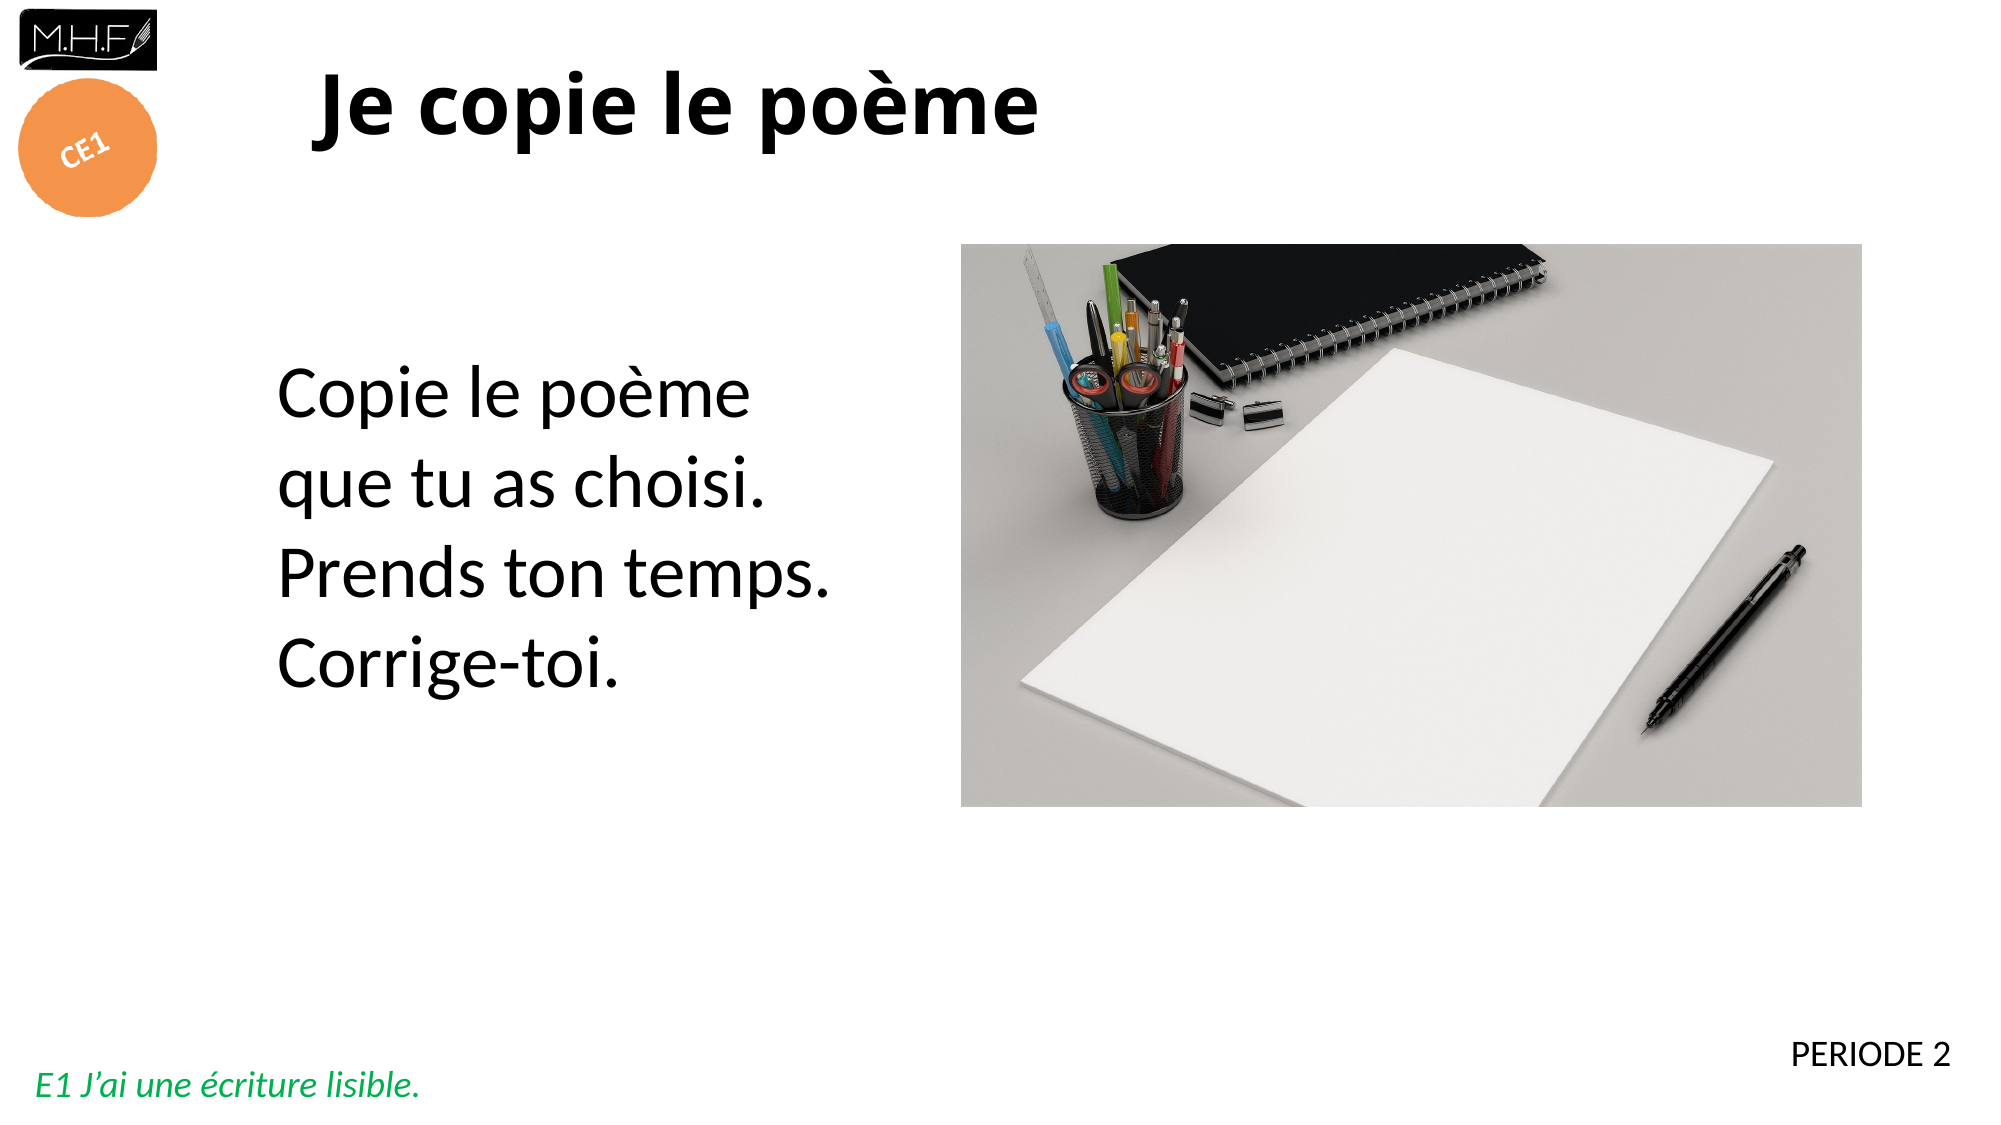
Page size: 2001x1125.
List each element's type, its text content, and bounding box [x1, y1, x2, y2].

text_box Copie le poème que tu as choisi. Prends ton temps. Corrige-toi. [262, 334, 889, 845]
text_box E1 J’ai une écriture lisible. [19, 1052, 646, 1125]
text_box Je copie le poème [303, 7, 1549, 208]
picture [18, 78, 157, 218]
text_box PERIODE 2 [1362, 1021, 1967, 1082]
picture [961, 244, 1862, 807]
picture [16, 7, 157, 74]
